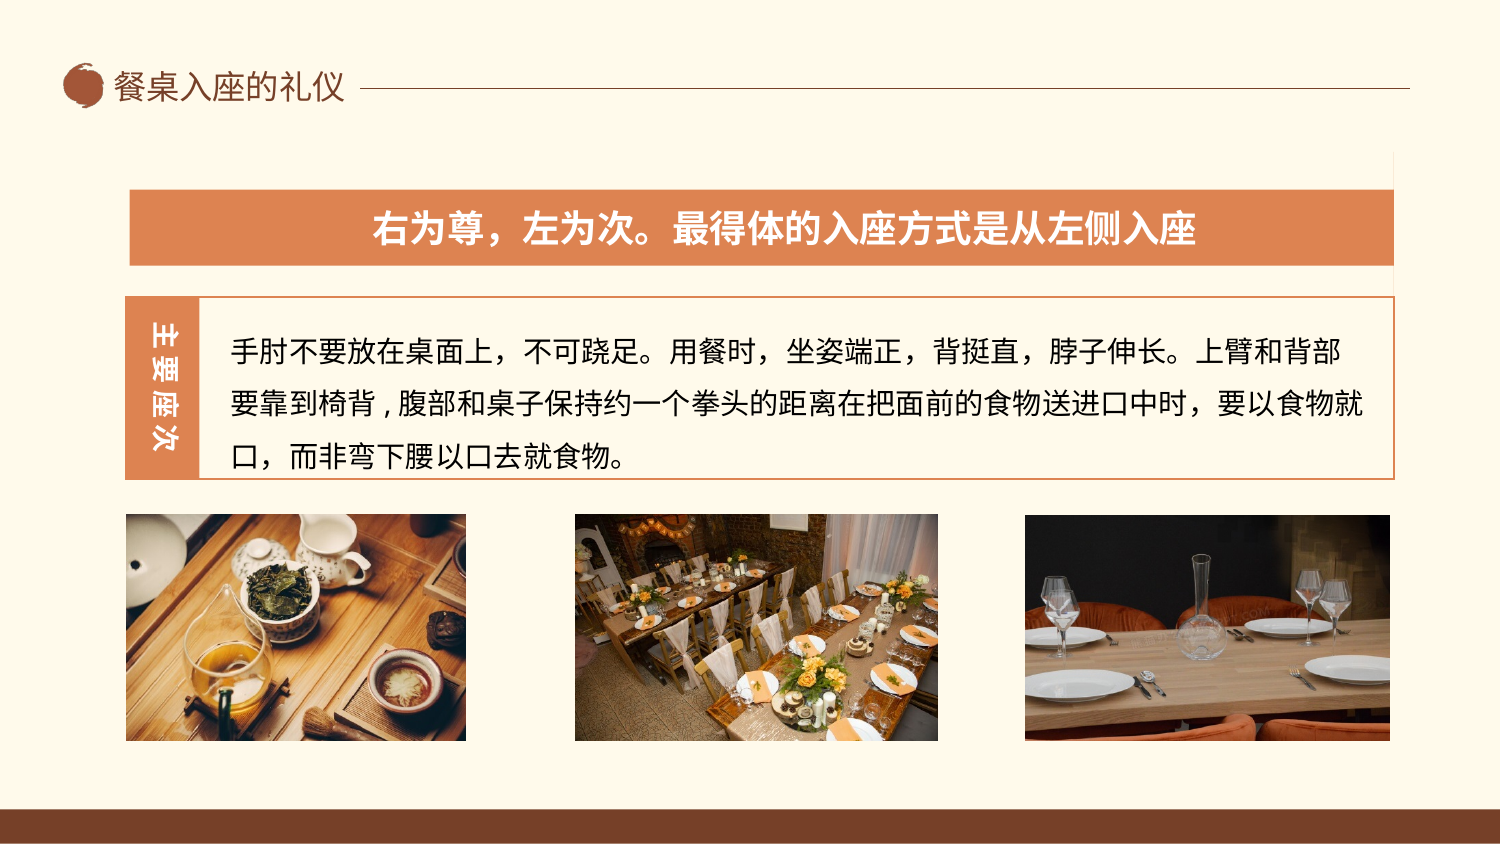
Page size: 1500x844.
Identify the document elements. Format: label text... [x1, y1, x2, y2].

picture [1024, 514, 1390, 741]
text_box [126, 296, 1395, 479]
picture [126, 514, 466, 741]
picture [60, 60, 107, 111]
text_box 右为尊，左为次。最得体的入座方式是从左侧入座 [129, 151, 1394, 296]
picture [574, 514, 938, 741]
